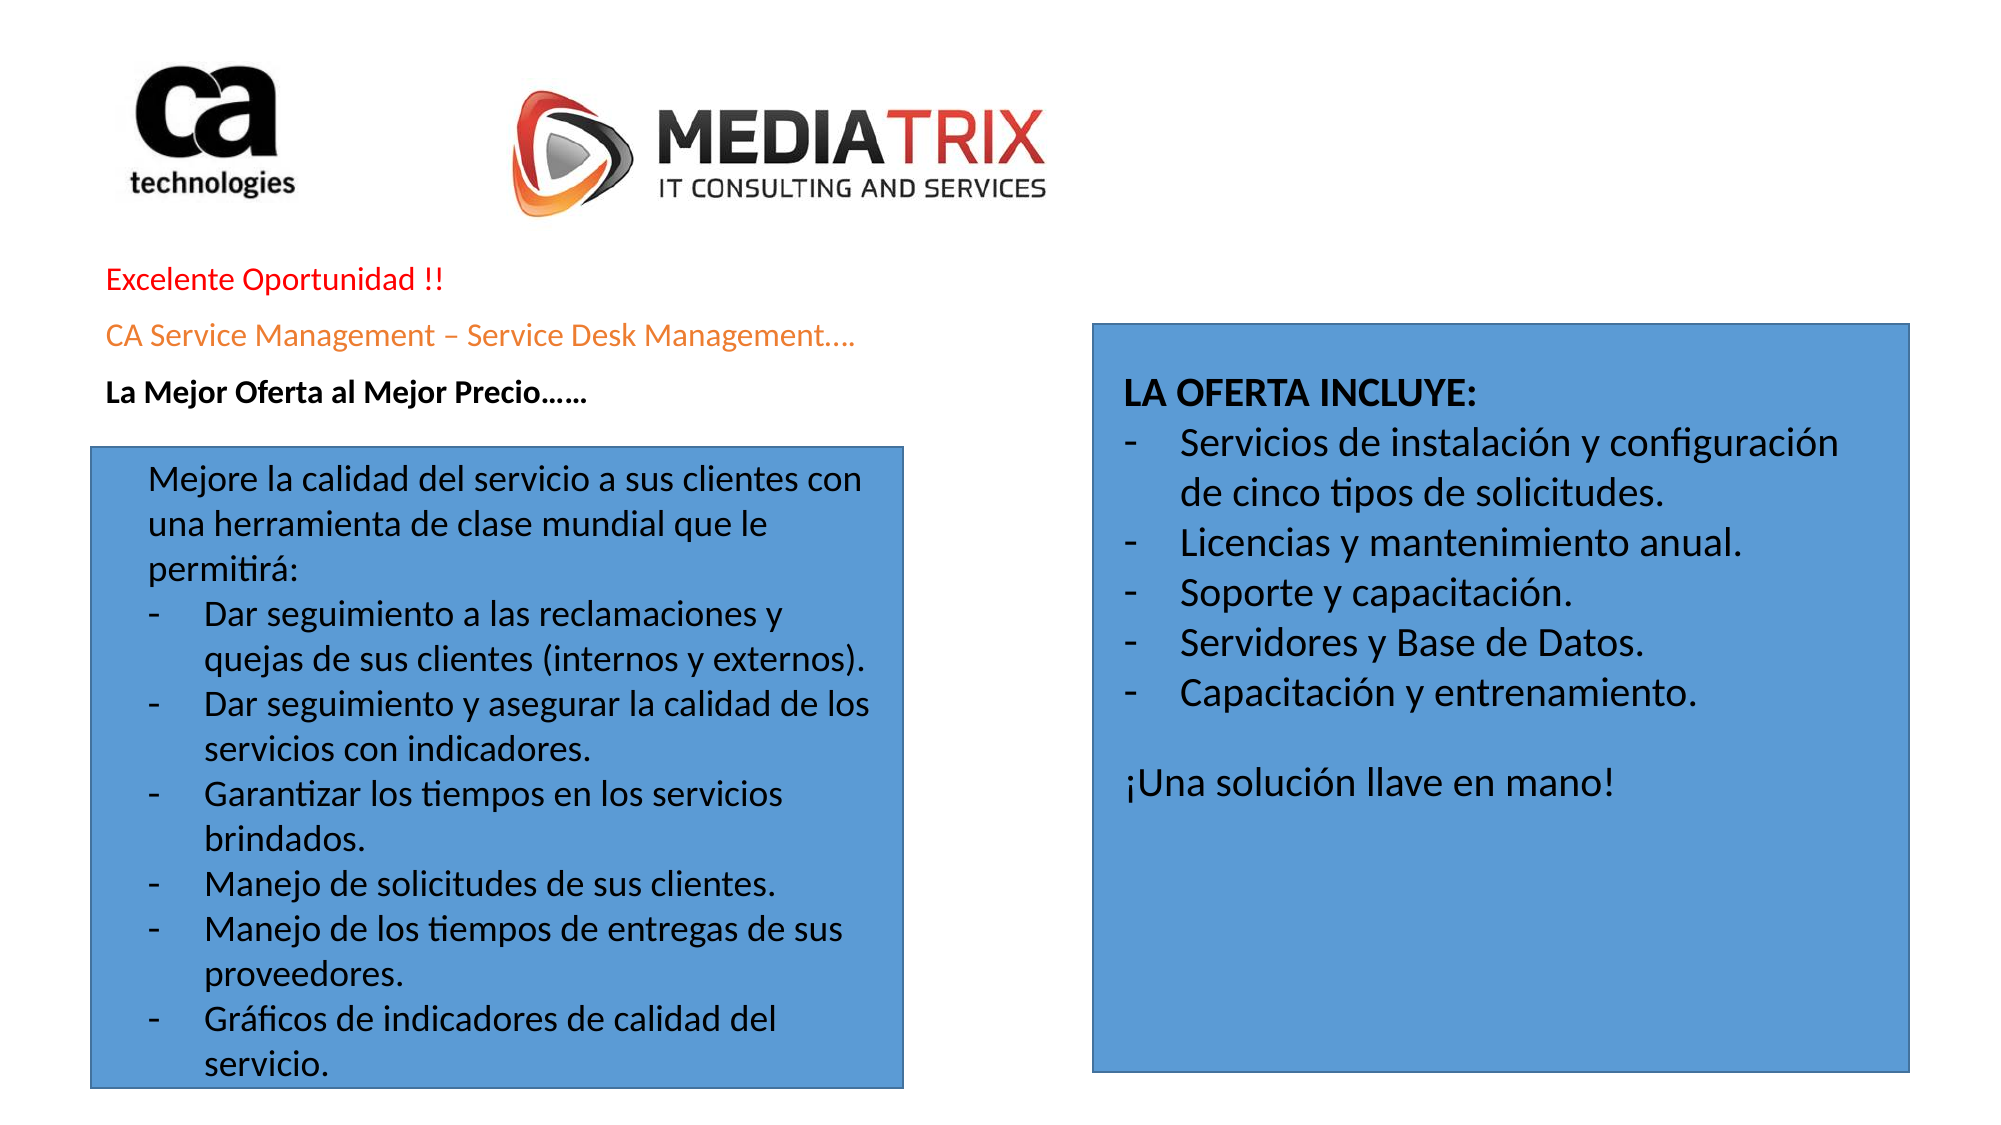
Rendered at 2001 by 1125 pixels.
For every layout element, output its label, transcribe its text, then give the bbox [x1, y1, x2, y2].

list Excelente Oportunidad !! CA Service Management – Service Desk Management…. La Mejor Oferta al Mejor Precio…… [90, 254, 977, 449]
picture [27, 8, 377, 267]
text_box Mejore la calidad del servicio a sus clientes con una herramienta de clase mundial que le permitirá: Dar seguimiento a las reclamaciones y quejas de sus clientes (internos y externos). Dar seguimiento y asegurar la calidad de los servicios con indicadores. Garantizar los tiempos en los servicios brindados. Manejo de solicitudes de sus clientes. Manejo de los tiempos de entregas de sus proveedores. Gráficos de indicadores de calidad del servicio. [133, 446, 903, 1072]
text_box LA OFERTA INCLUYE: Servicios de instalación y configuración de cinco tipos de solicitudes. Licencias y mantenimiento anual. Soporte y capacitación. Servidores y Base de Datos. Capacitación y entrenamiento. ¡Una solución llave en mano! [1109, 357, 1873, 812]
picture [491, 78, 1077, 231]
text_box [90, 446, 904, 1089]
text_box [1092, 323, 1910, 1073]
